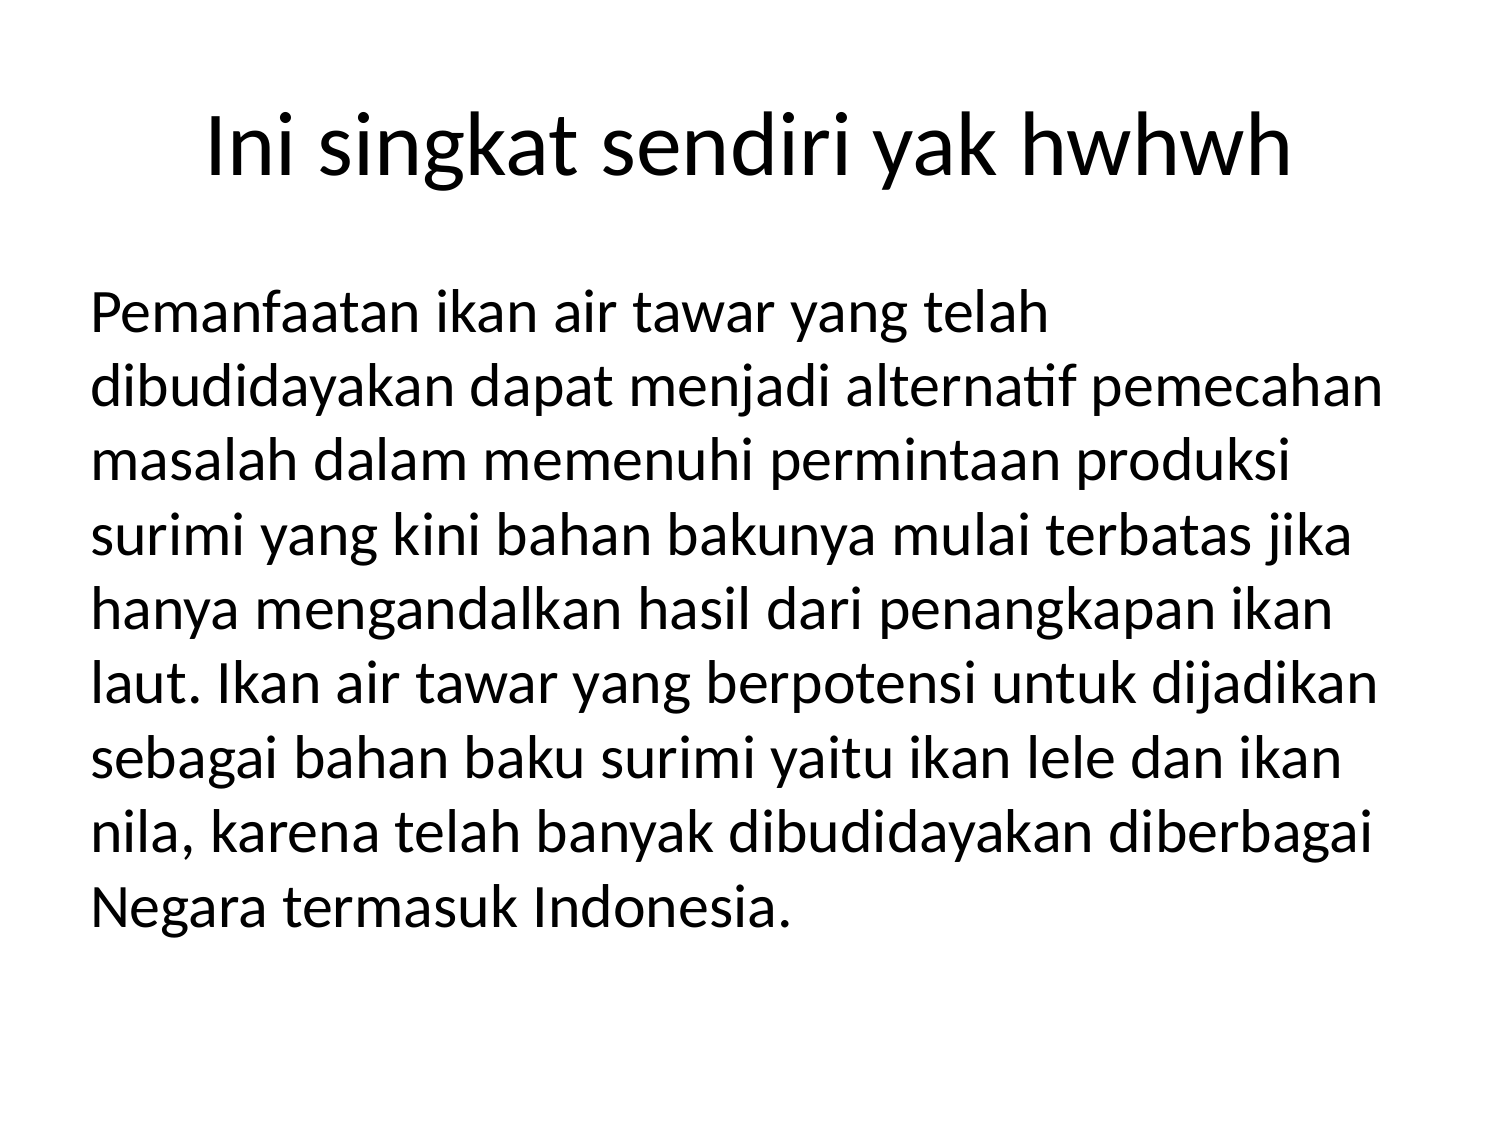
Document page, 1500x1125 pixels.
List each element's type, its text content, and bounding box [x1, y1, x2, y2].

list Pemanfaatan ikan air tawar yang telah dibudidayakan dapat menjadi alternatif pemecahan masalah dalam memenuhi permintaan produksi surimi yang kini bahan bakunya mulai terbatas jika hanya mengandalkan hasil dari penangkapan ikan laut. Ikan air tawar yang berpotensi untuk dijadikan sebagai bahan baku surimi yaitu ikan lele dan ikan nila, karena telah banyak dibudidayakan diberbagai Negara termasuk Indonesia. [75, 262, 1425, 1005]
title Ini singkat sendiri yak hwhwh [75, 45, 1425, 233]
